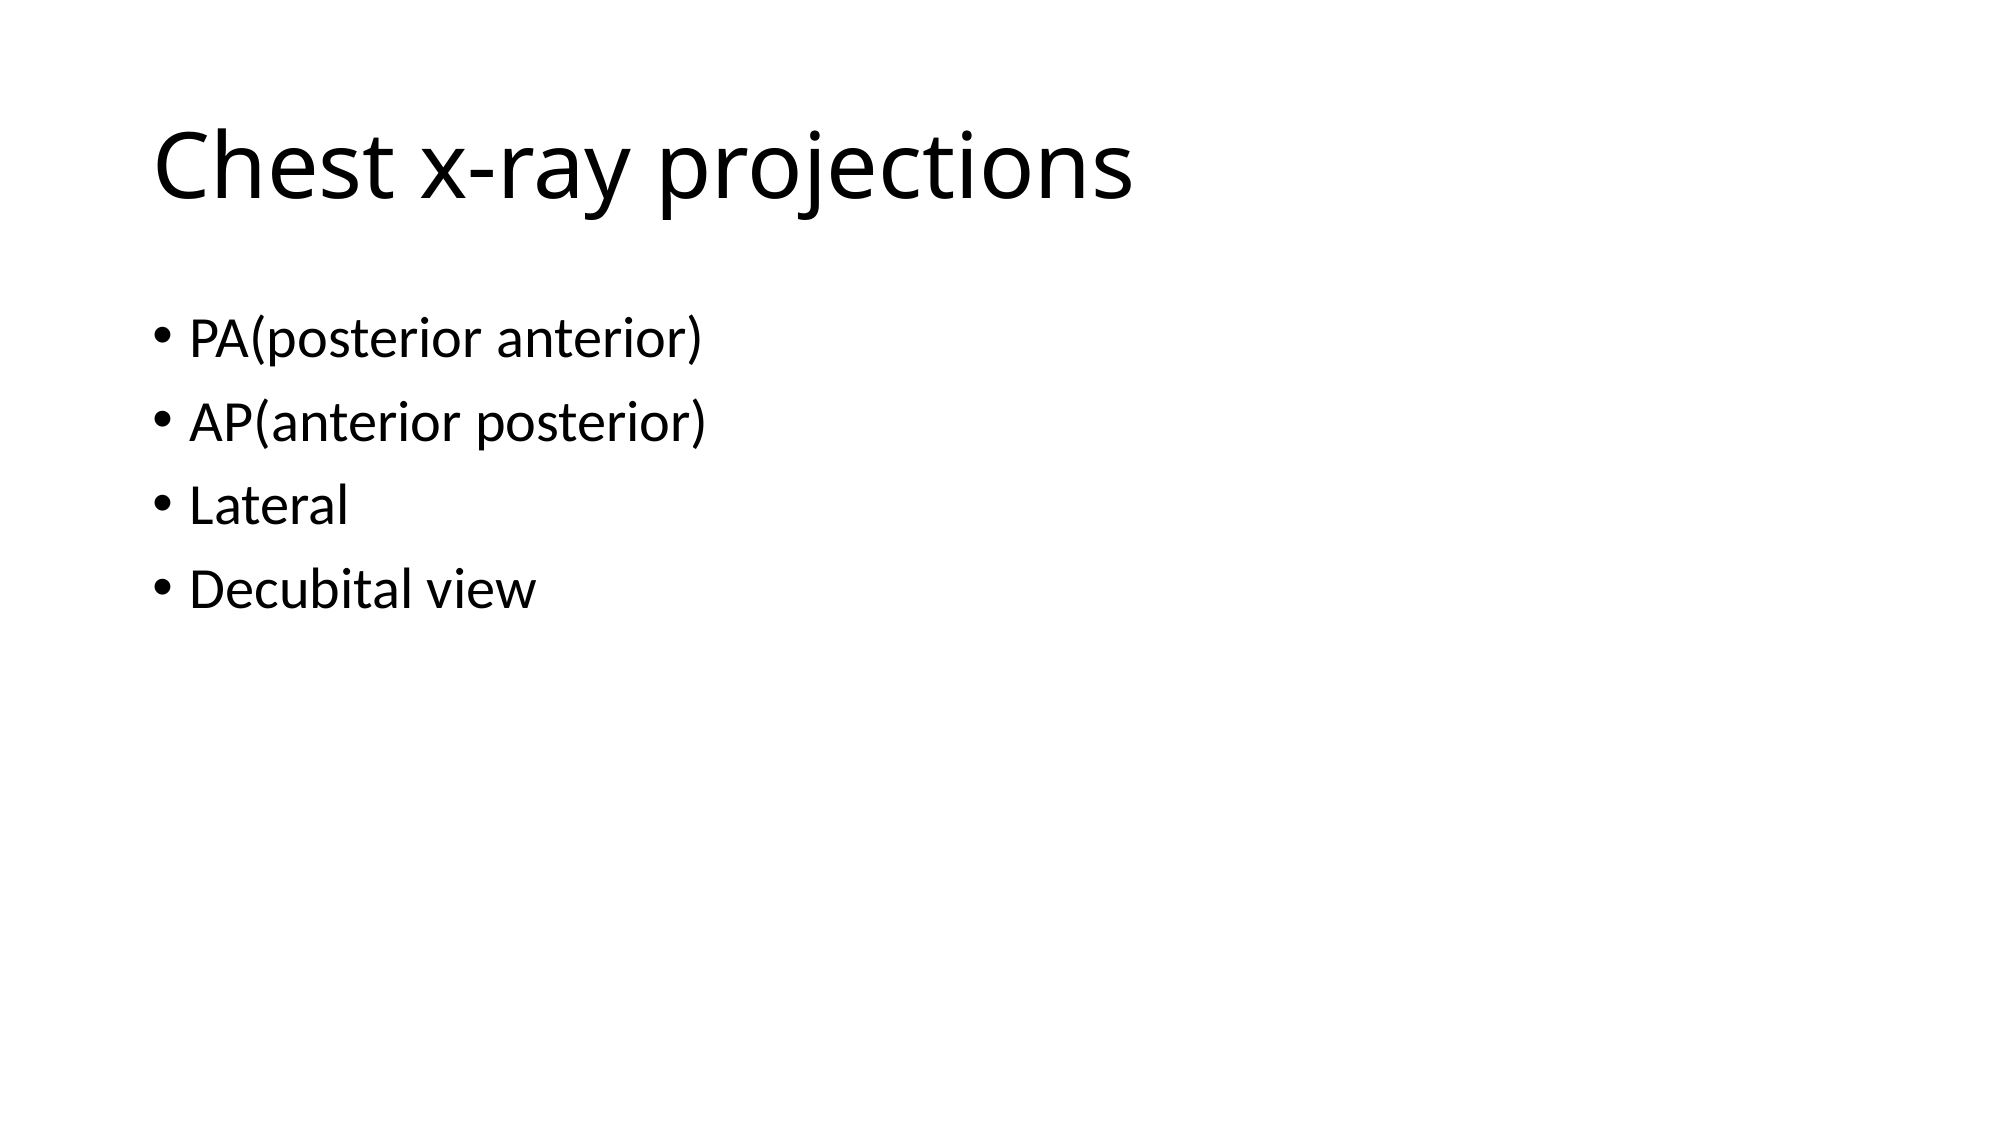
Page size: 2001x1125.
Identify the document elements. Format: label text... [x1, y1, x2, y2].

list PA(posterior anterior) AP(anterior posterior) Lateral Decubital view [137, 299, 1863, 1014]
title Chest x-ray projections [137, 59, 1863, 278]
